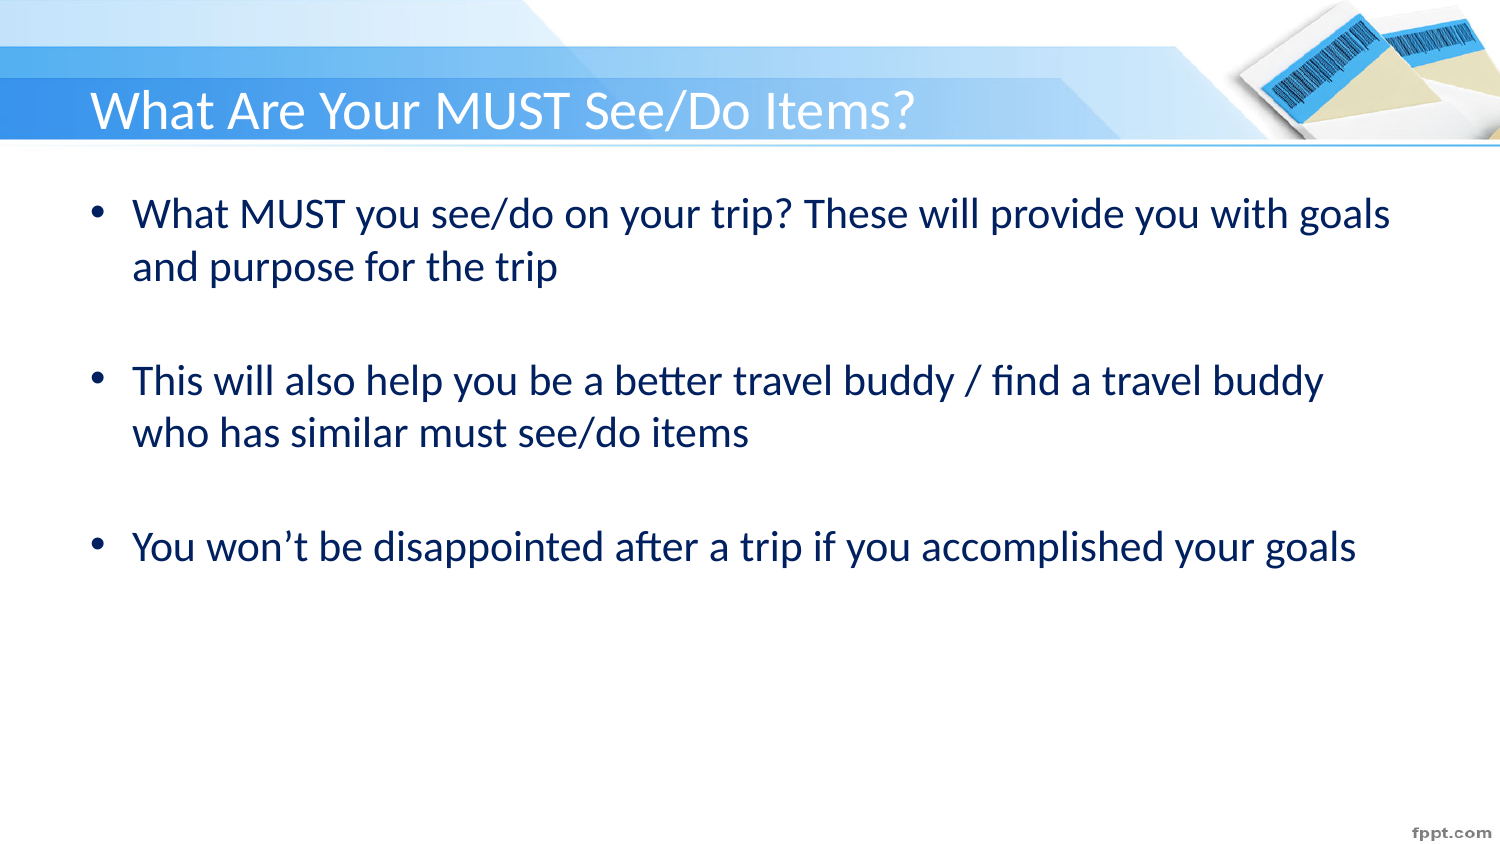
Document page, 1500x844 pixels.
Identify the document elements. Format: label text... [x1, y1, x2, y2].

title What Are Your MUST See/Do Items? [75, 37, 1425, 177]
picture [0, 0, 1500, 844]
list What MUST you see/do on your trip? These will provide you with goals and purpose for the trip This will also help you be a better travel buddy / find a travel buddy who has similar must see/do items You won’t be disappointed after a trip if you accomplished your goals [75, 177, 1425, 660]
